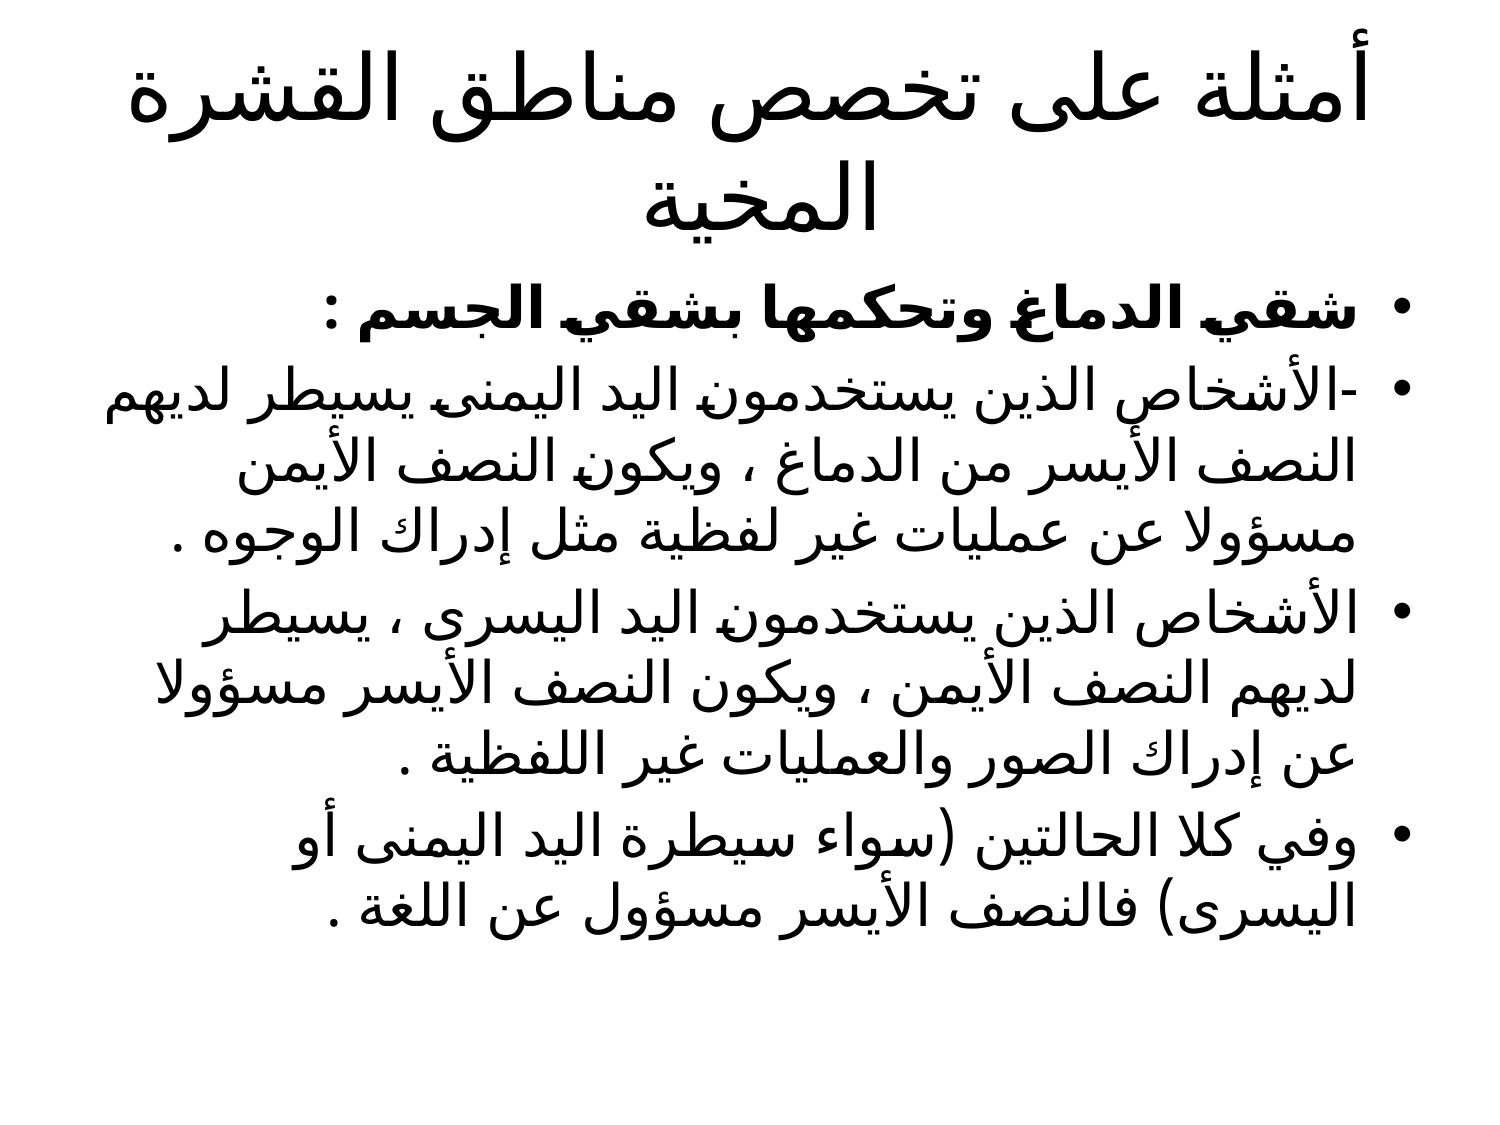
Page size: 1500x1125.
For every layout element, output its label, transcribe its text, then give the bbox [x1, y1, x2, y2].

list شقي الدماغ وتحكمها بشقي الجسم : -الأشخاص الذين يستخدمون اليد اليمنى يسيطر لديهم النصف الأيسر من الدماغ ، ويكون النصف الأيمن مسؤولا عن عمليات غير لفظية مثل إدراك الوجوه . الأشخاص الذين يستخدمون اليد اليسرى ، يسيطر لديهم النصف الأيمن ، ويكون النصف الأيسر مسؤولا عن إدراك الصور والعمليات غير اللفظية . وفي كلا الحالتين (سواء سيطرة اليد اليمنى أو اليسرى) فالنصف الأيسر مسؤول عن اللغة . [75, 262, 1425, 1005]
title أمثلة على تخصص مناطق القشرة المخية [75, 45, 1425, 233]
